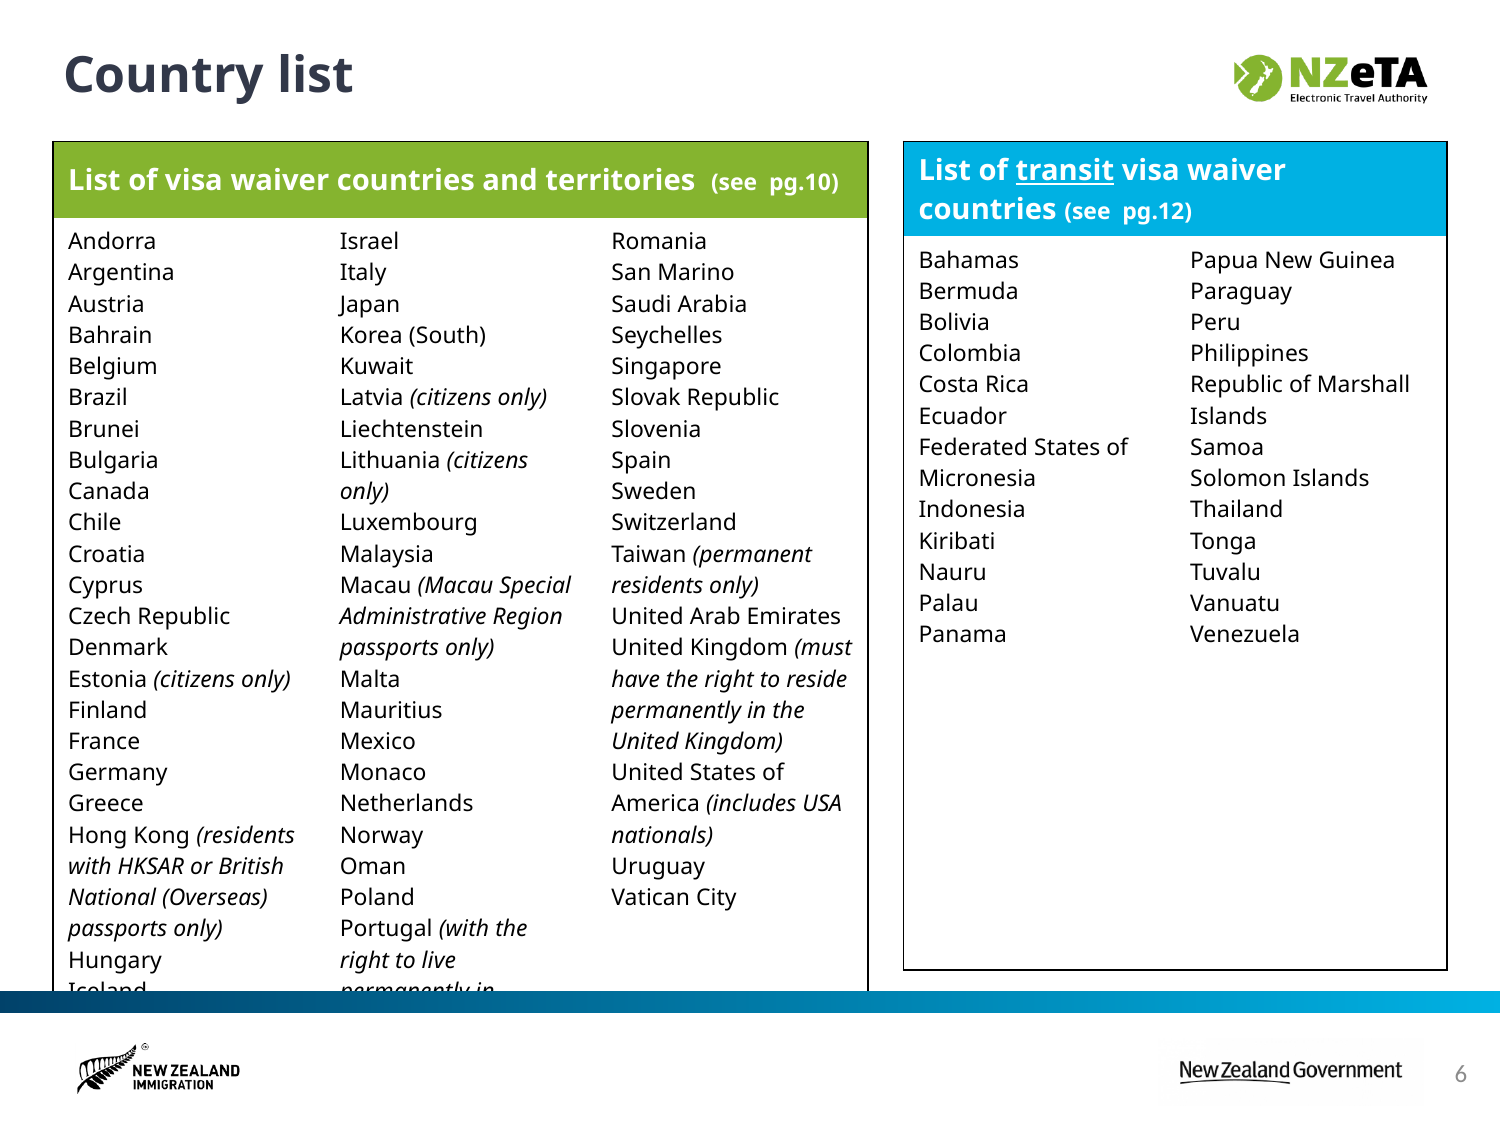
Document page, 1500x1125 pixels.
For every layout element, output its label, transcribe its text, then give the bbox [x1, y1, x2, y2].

table_cell Papua New Guinea Paraguay Peru Philippines Republic of Marshall Islands Samoa Solomon Islands Thailand Tonga Tuvalu Vanuatu Venezuela [1175, 236, 1446, 969]
table_header List of visa waiver countries and territories (see pg.10) [54, 142, 867, 218]
title Country list [48, 19, 1410, 127]
picture [0, 0, 1500, 990]
table_header List of transit visa waiver countries (see pg.12) [904, 142, 1446, 236]
table_cell Israel Italy Japan Korea (South) Kuwait Latvia (citizens only) Liechtenstein Lithuania (citizens only) Luxembourg Malaysia Macau (Macau Special Administrative Region passports only) Malta Mauritius Mexico Monaco Netherlands Norway Oman Poland Portugal (with the right to live permanently in Portugal) [325, 218, 596, 989]
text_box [0, 990, 1500, 1125]
table_cell Andorra Argentina Austria Bahrain Belgium Brazil Brunei Bulgaria Canada Chile Croatia Cyprus Czech Republic Denmark Estonia (citizens only) Finland France Germany Greece Hong Kong (residents with HKSAR or British National (Overseas) passports only) Hungary Iceland Ireland [54, 218, 325, 989]
table_cell Romania San Marino Saudi Arabia Seychelles Singapore Slovak Republic Slovenia Spain Sweden Switzerland Taiwan (permanent residents only) United Arab Emirates United Kingdom (must have the right to reside permanently in the United Kingdom) United States of America (includes USA nationals) Uruguay Vatican City [596, 218, 867, 989]
table_cell Bahamas Bermuda Bolivia Colombia Costa Rica Ecuador Federated States of Micronesia Indonesia Kiribati Nauru Palau Panama [904, 236, 1175, 969]
